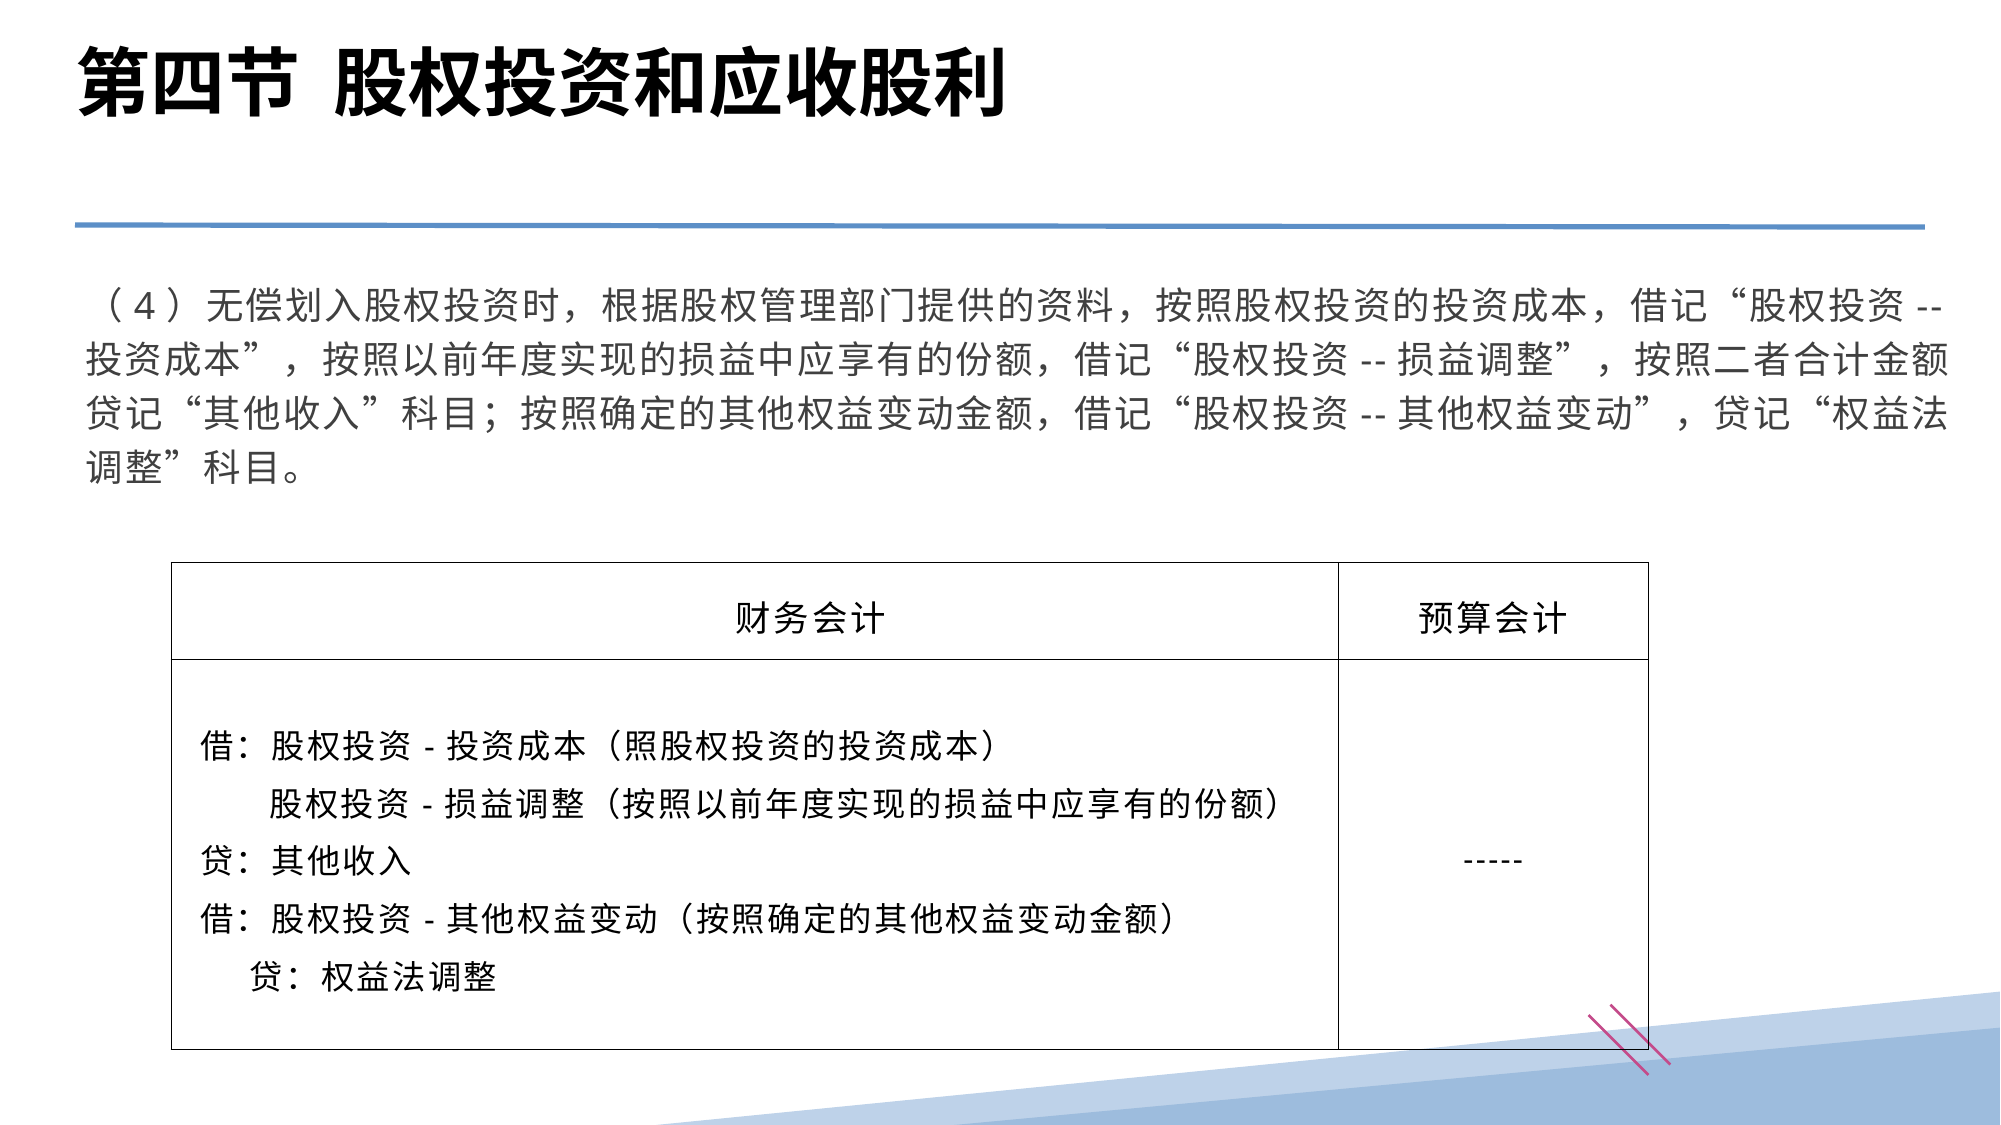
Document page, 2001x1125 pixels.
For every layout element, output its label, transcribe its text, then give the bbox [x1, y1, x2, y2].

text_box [1610, 1004, 1671, 1065]
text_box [656, 991, 2000, 1125]
text_box （4）无偿划入股权投资时，根据股权管理部门提供的资料，按照股权投资的投资成本，借记“股权投资--投资成本”，按照以前年度实现的损益中应享有的份额，借记“股权投资--损益调整”，按照二者合计金额贷记“其他收入”科目；按照确定的其他权益变动金额，借记“股权投资--其他权益变动”，贷记“权益法调整”科目。 [75, 227, 1975, 535]
table_header 财务会计 [172, 563, 1338, 659]
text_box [74, 224, 1925, 228]
text_box 第四节 股权投资和应收股利 [75, 24, 1925, 125]
table_cell 借：股权投资-投资成本（照股权投资的投资成本） 股权投资-损益调整（按照以前年度实现的损益中应享有的份额） 贷：其他收入 借：股权投资-其他权益变动（按照确定的其他权益变动金额） 贷：权益法调整 [172, 660, 1338, 1049]
table_cell ----- [1339, 660, 1648, 991]
table_header 预算会计 [1339, 563, 1648, 659]
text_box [1588, 1015, 1649, 1075]
